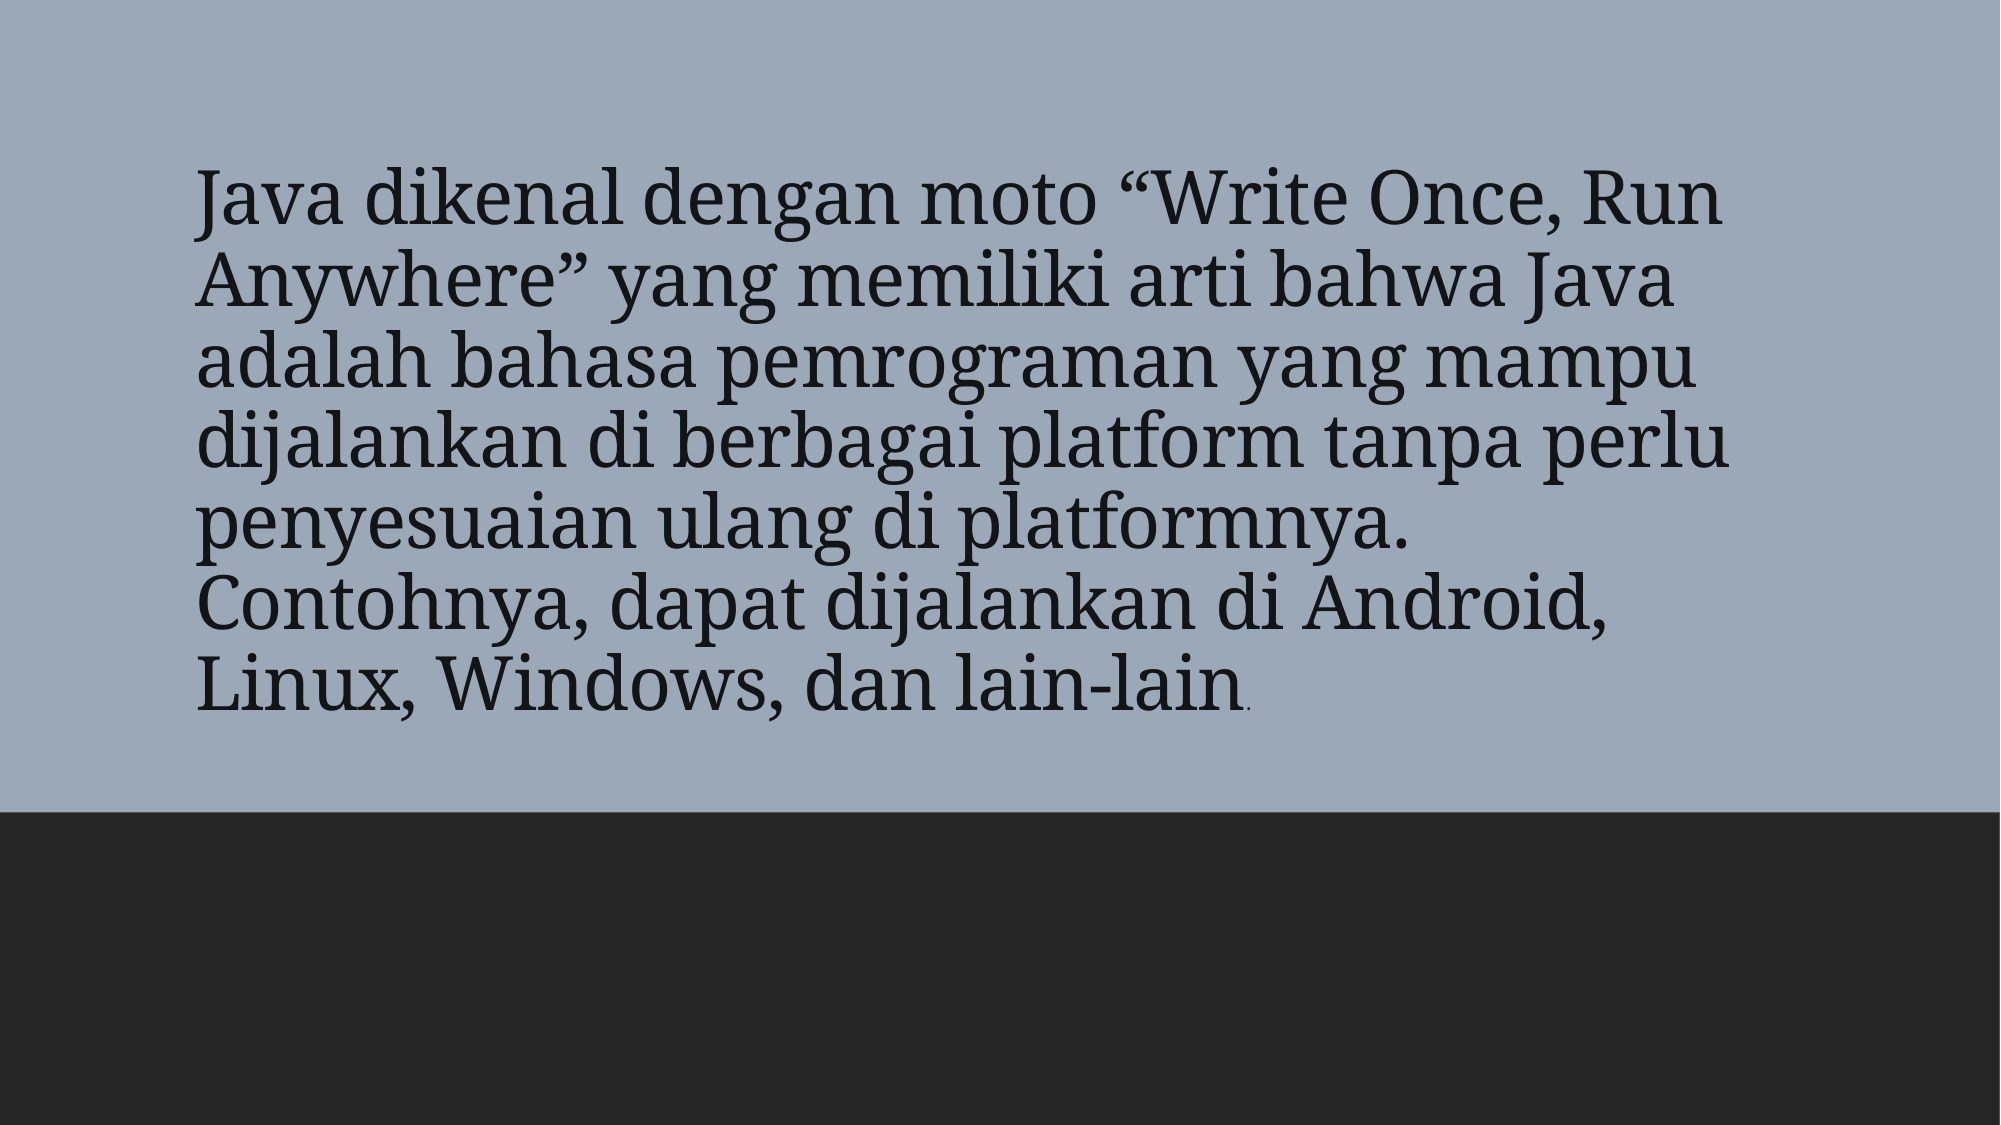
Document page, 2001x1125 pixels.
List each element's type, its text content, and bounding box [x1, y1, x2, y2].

title Java dikenal dengan moto “Write Once, Run Anywhere” yang memiliki arti bahwa Java adalah bahasa pemrograman yang mampu dijalankan di berbagai platform tanpa perlu penyesuaian ulang di platformnya. Contohnya, dapat dijalankan di Android, Linux, Windows, dan lain-lain. [180, 124, 1830, 763]
text_box [0, 811, 2000, 1125]
text_box [0, 0, 2000, 811]
